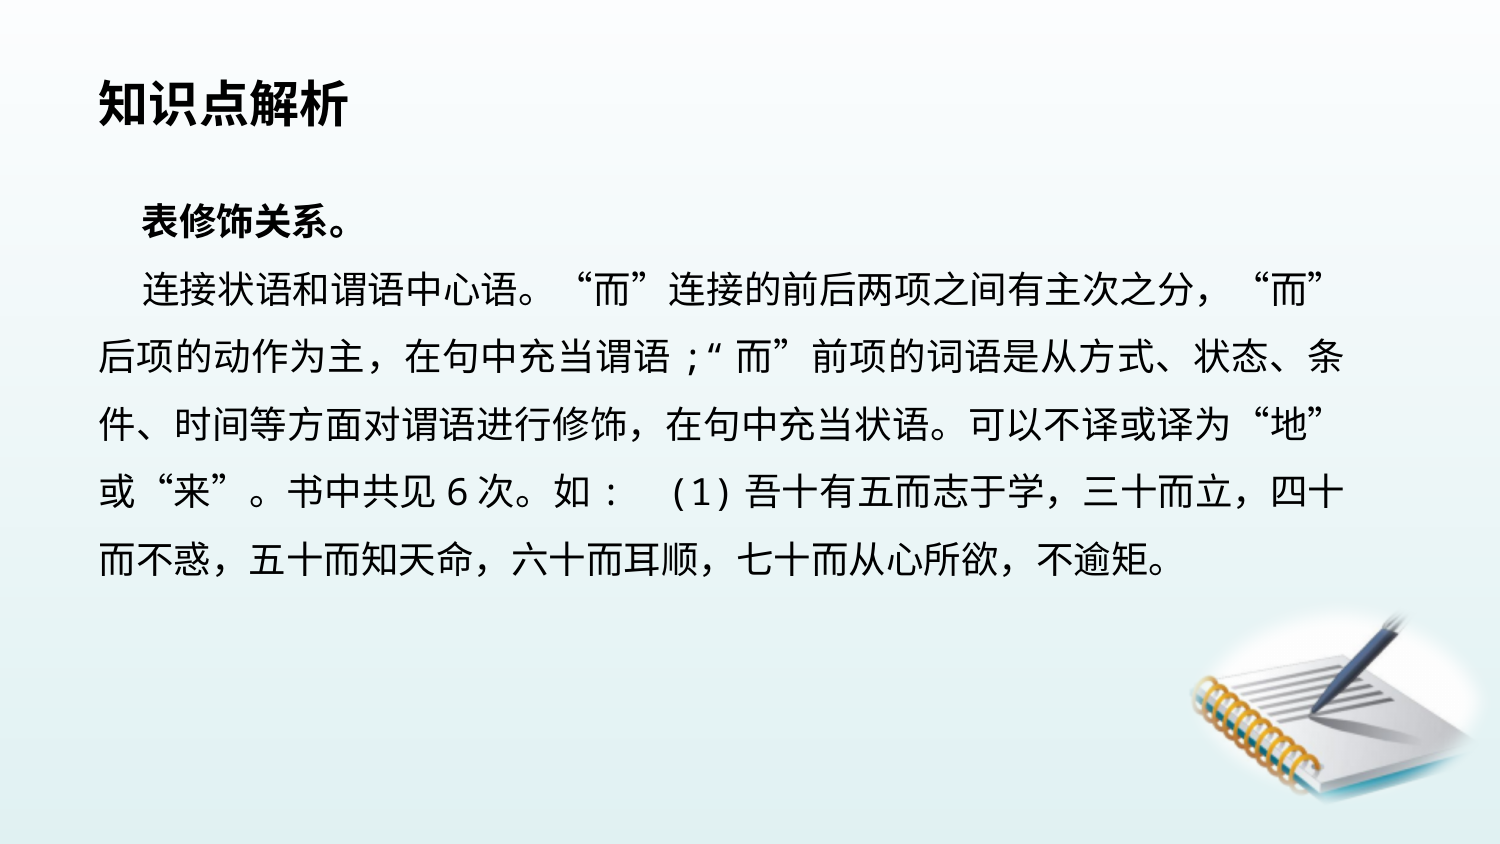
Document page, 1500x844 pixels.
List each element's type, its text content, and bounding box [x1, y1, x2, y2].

picture [1178, 595, 1500, 810]
text_box 知识点解析 [84, 71, 368, 134]
text_box 表修饰关系。 连接状语和谓语中心语。“而”连接的前后两项之间有主次之分，“而”后项的动作为主，在句中充当谓语;“而”前项的词语是从方式、状态、条件、时间等方面对谓语进行修饰，在句中充当状语。可以不译或译为“地”或“来”。书中共见6次。如: (1)吾十有五而志于学，三十而立，四十而不惑，五十而知天命，六十而耳顺，七十而从心所欲，不逾矩。 [84, 168, 1361, 589]
